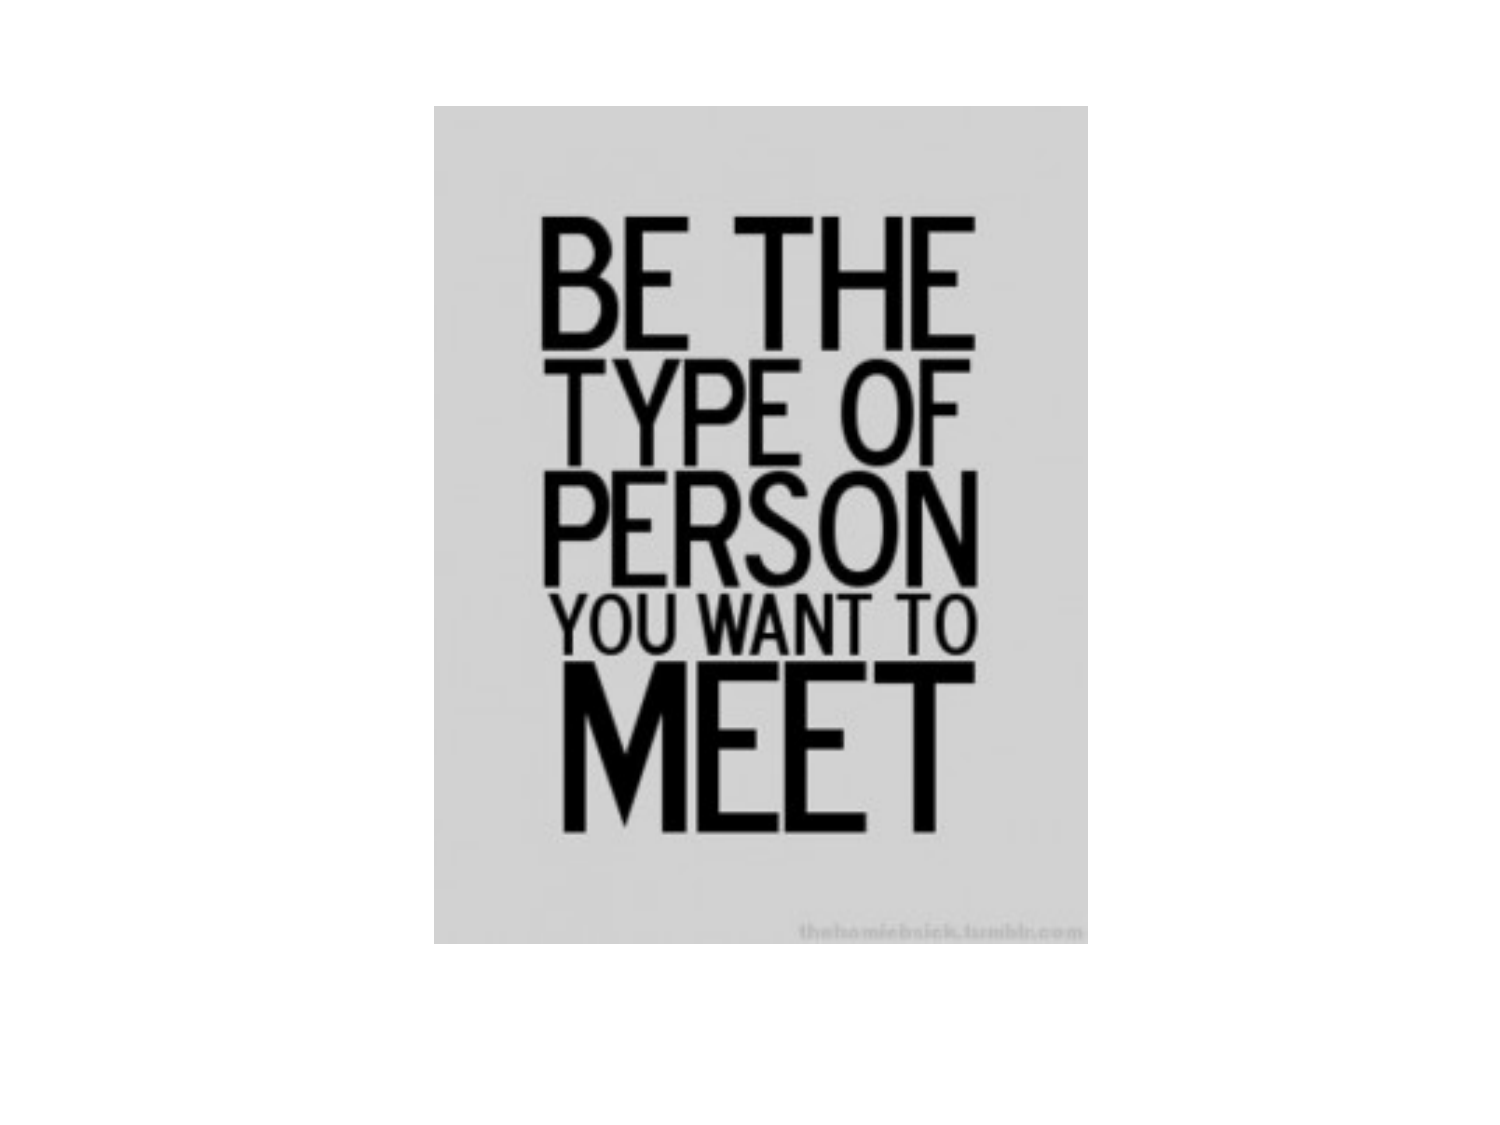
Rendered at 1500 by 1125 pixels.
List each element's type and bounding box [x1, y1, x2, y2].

picture [434, 106, 1088, 944]
